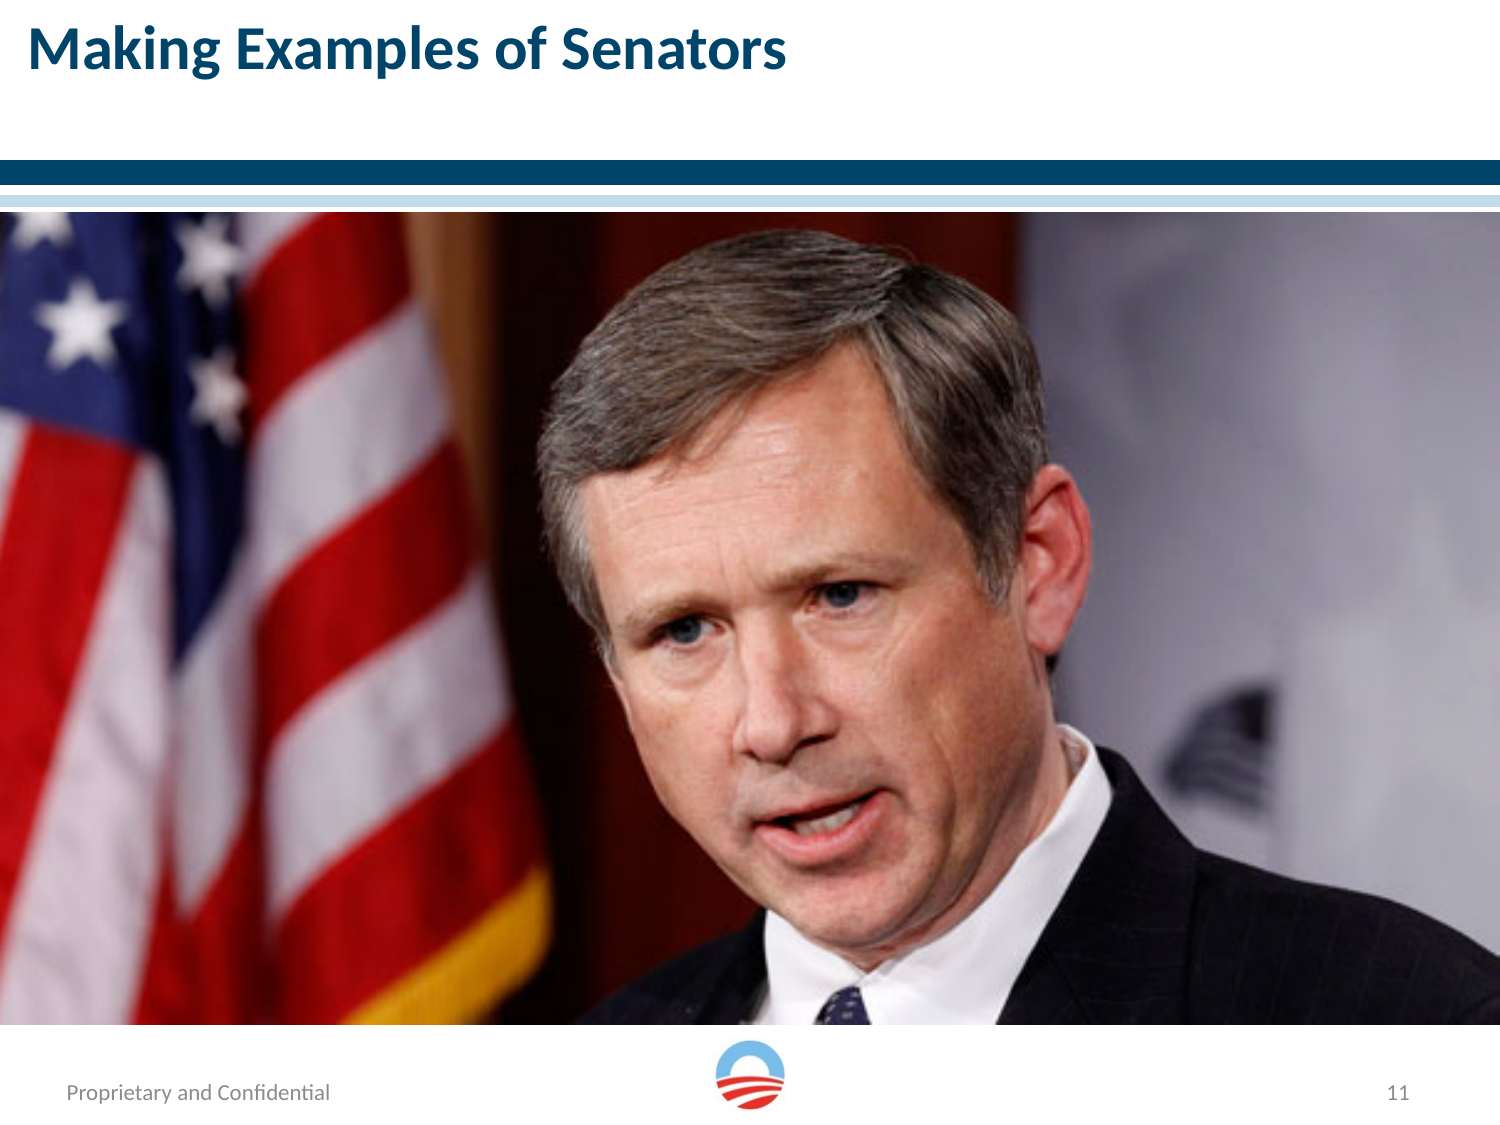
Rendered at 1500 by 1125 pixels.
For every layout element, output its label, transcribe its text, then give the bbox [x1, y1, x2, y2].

title Making Examples of Senators [12, 0, 1363, 188]
slide_number 11 [1074, 1065, 1425, 1118]
picture [0, 212, 1500, 1025]
picture [712, 1037, 788, 1113]
